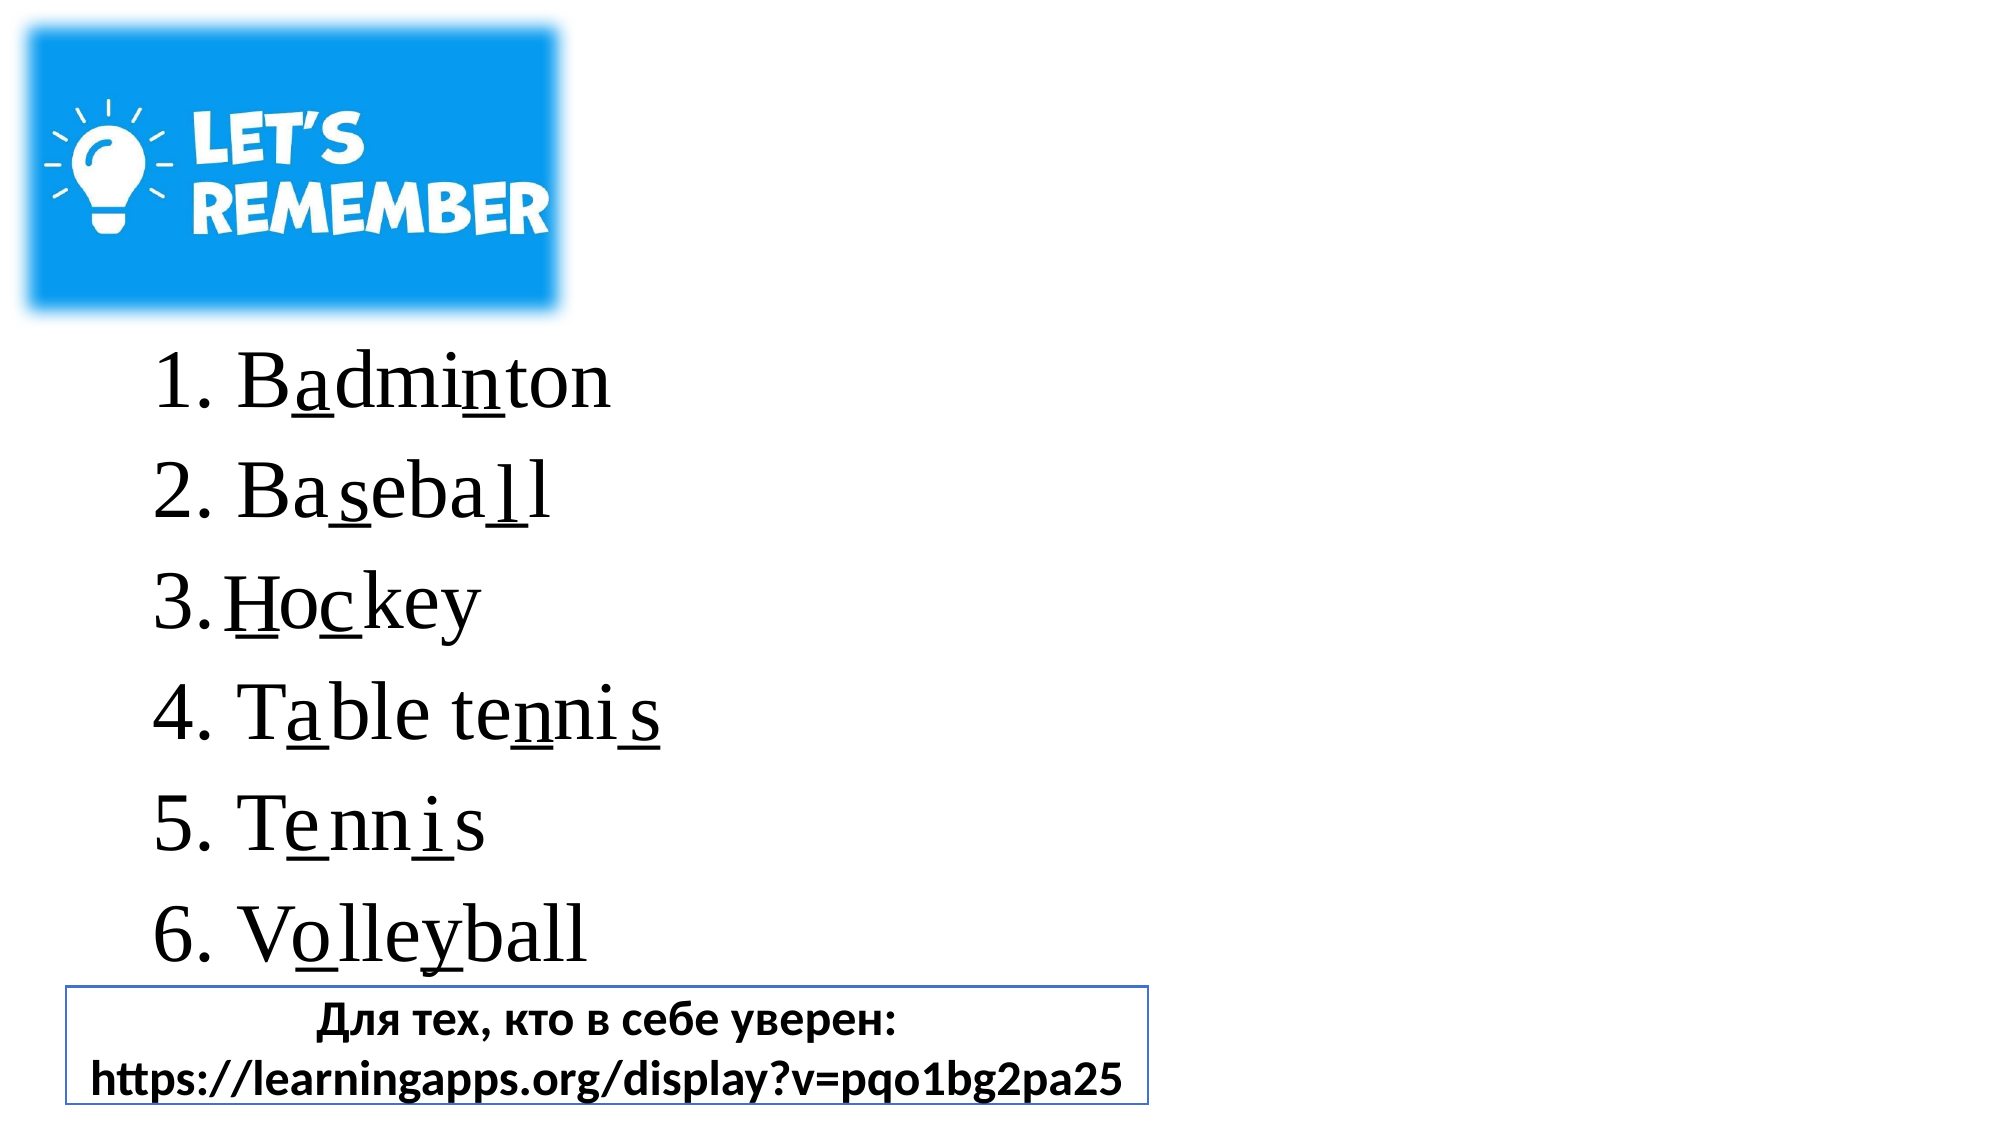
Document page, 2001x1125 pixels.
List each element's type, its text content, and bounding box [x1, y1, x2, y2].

text_box s [604, 649, 688, 764]
text_box i [391, 761, 475, 876]
text_box e [260, 759, 344, 875]
list B_dmi_ton Ba_eba_l _o_key T_ble te_ni_ T_nn_s V_lle_ball [344, 327, 1863, 1093]
text_box Для тех, кто в себе уверен: https://learningapps.org/display?v=pqo1bg2pa25 [65, 985, 1149, 1105]
text_box c [295, 541, 379, 656]
text_box a [271, 328, 355, 435]
text_box y [400, 868, 484, 984]
text_box o [269, 870, 353, 985]
text_box l [466, 431, 550, 547]
picture [10, 9, 576, 328]
list B_dmi_ton Ba_eba_l _o_key T_ble te_ni_ T_nn_s V_lle_ball [137, 328, 312, 985]
text_box n [492, 651, 576, 767]
text_box n [439, 328, 524, 434]
text_box H [207, 541, 292, 656]
text_box a [262, 649, 346, 764]
text_box s [312, 430, 397, 546]
